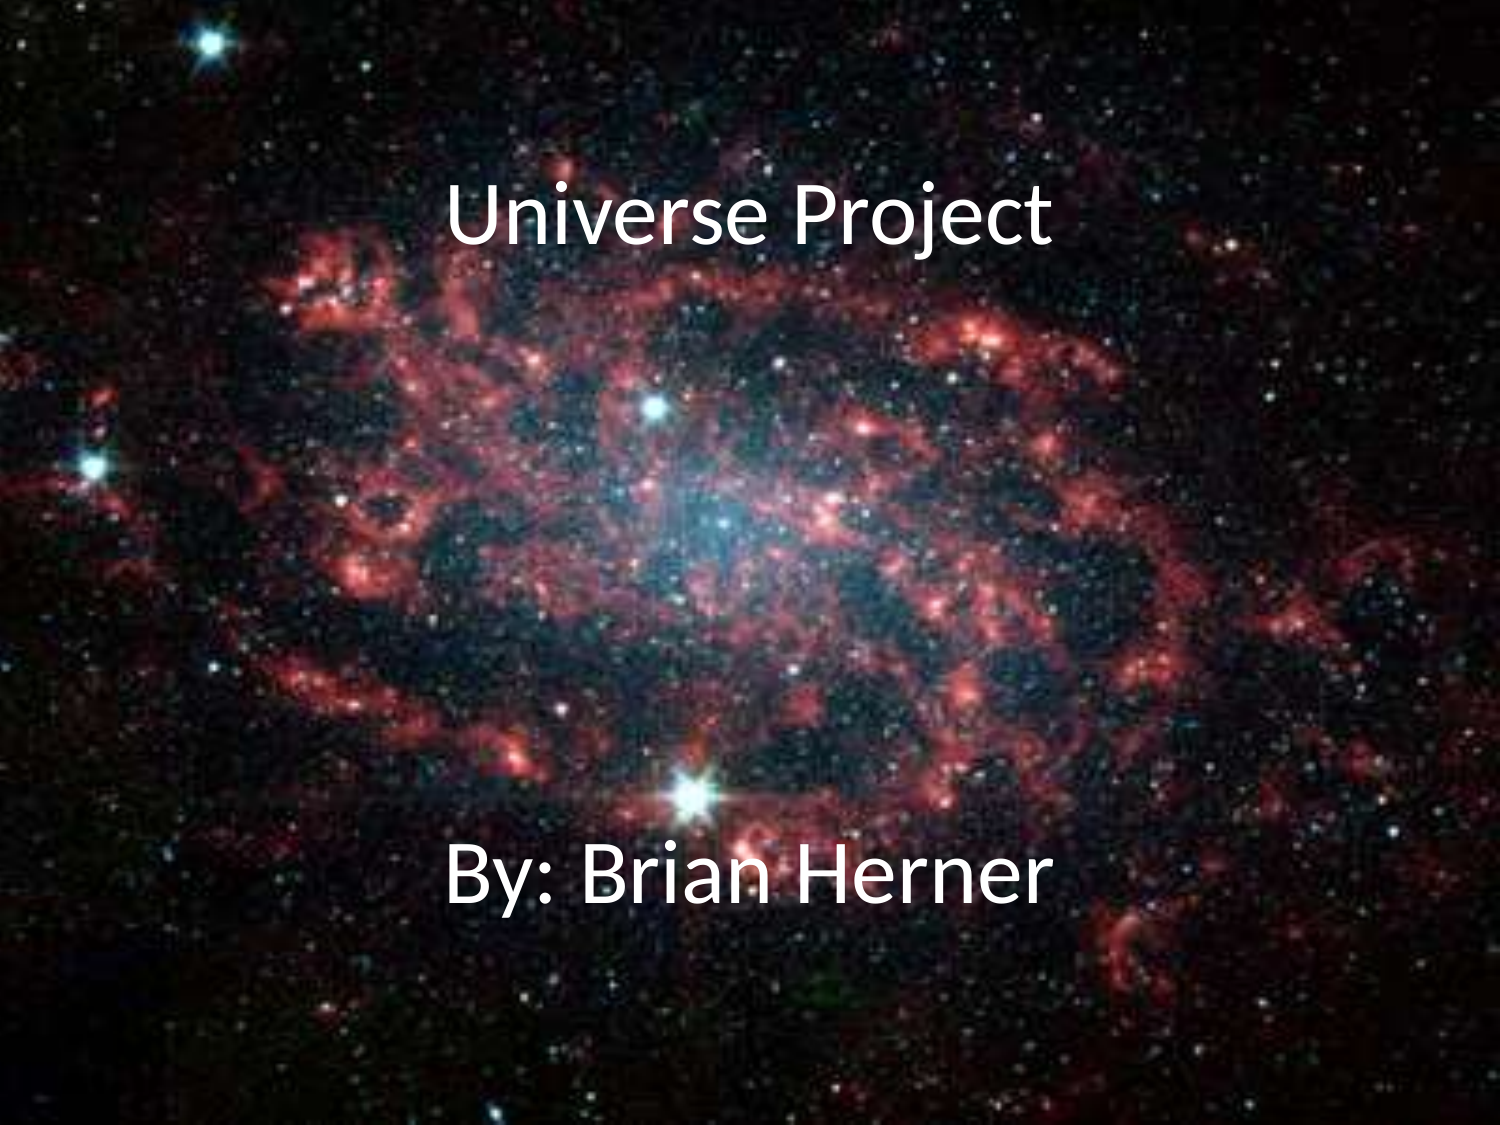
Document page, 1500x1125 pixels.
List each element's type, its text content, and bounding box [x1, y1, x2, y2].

picture [0, 0, 1500, 1125]
title Universe Project By: Brian Herner [75, 37, 1425, 1038]
